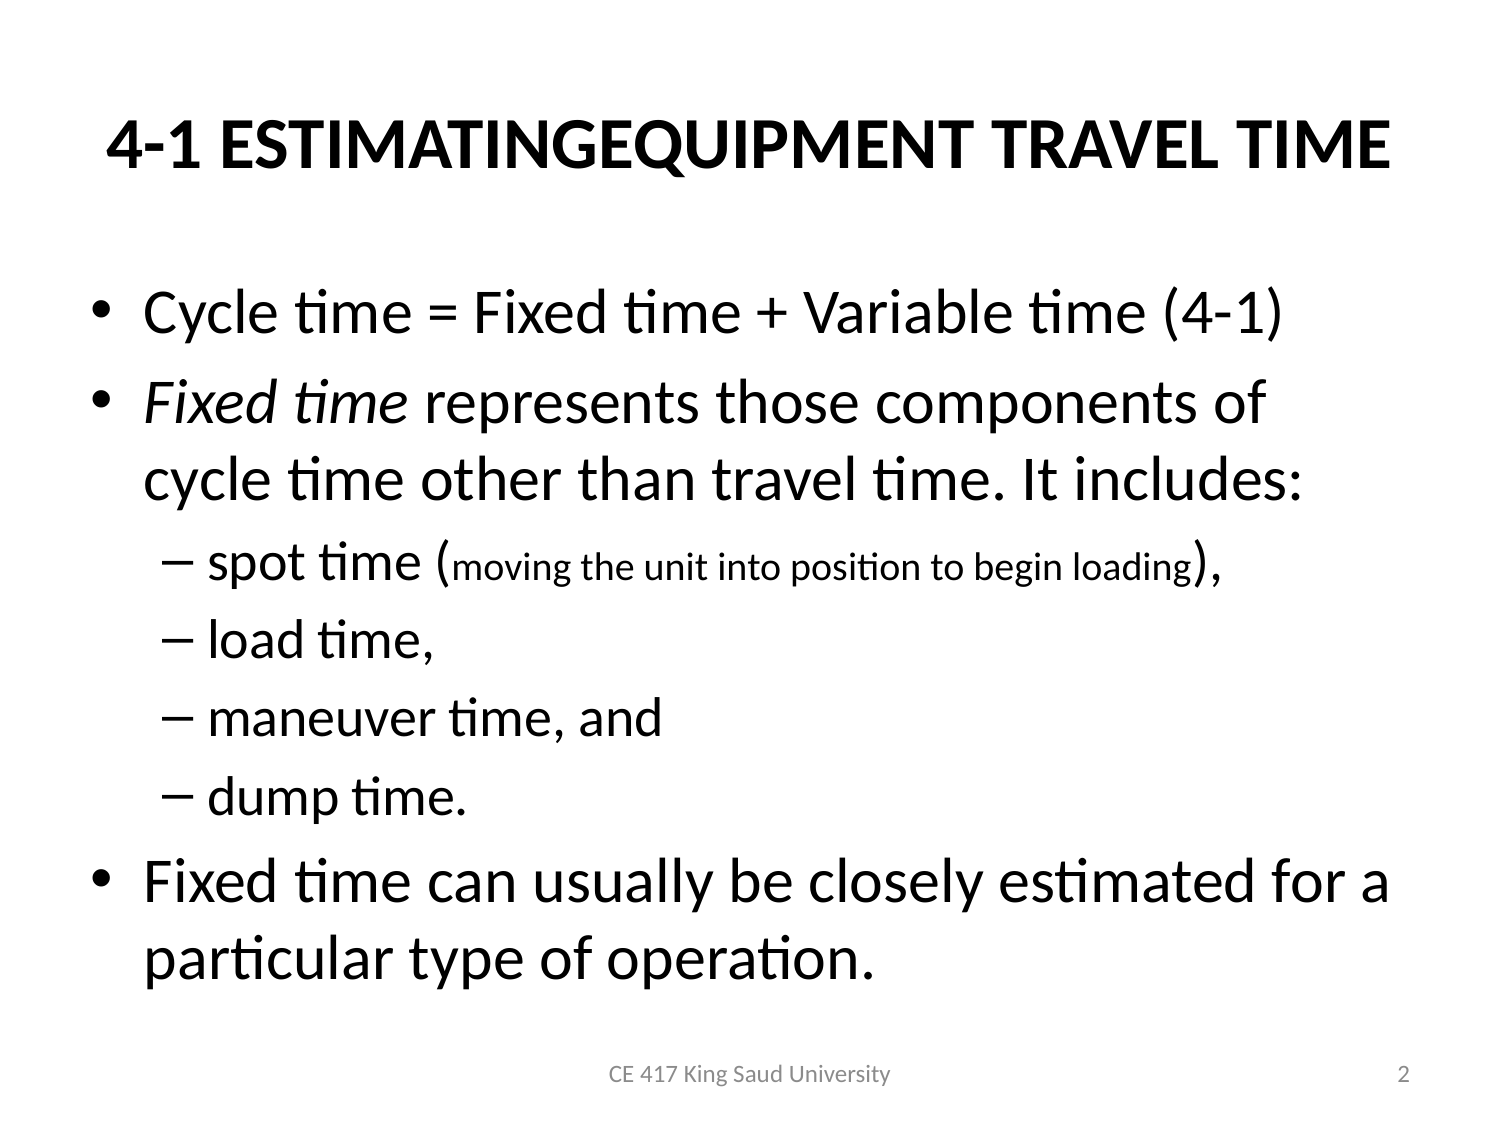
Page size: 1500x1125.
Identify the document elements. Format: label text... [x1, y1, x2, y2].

list Cycle time = Fixed time + Variable time (4-1) Fixed time represents those components of cycle time other than travel time. It includes: spot time (moving the unit into position to begin loading), load time, maneuver time, and dump time. Fixed time can usually be closely estimated for a particular type of operation. [75, 262, 1425, 1005]
slide_number 2 [1074, 1042, 1425, 1103]
title 4-1 ESTIMATINGEQUIPMENT TRAVEL TIME [75, 45, 1425, 233]
footer CE 417 King Saud University [512, 1042, 988, 1103]
